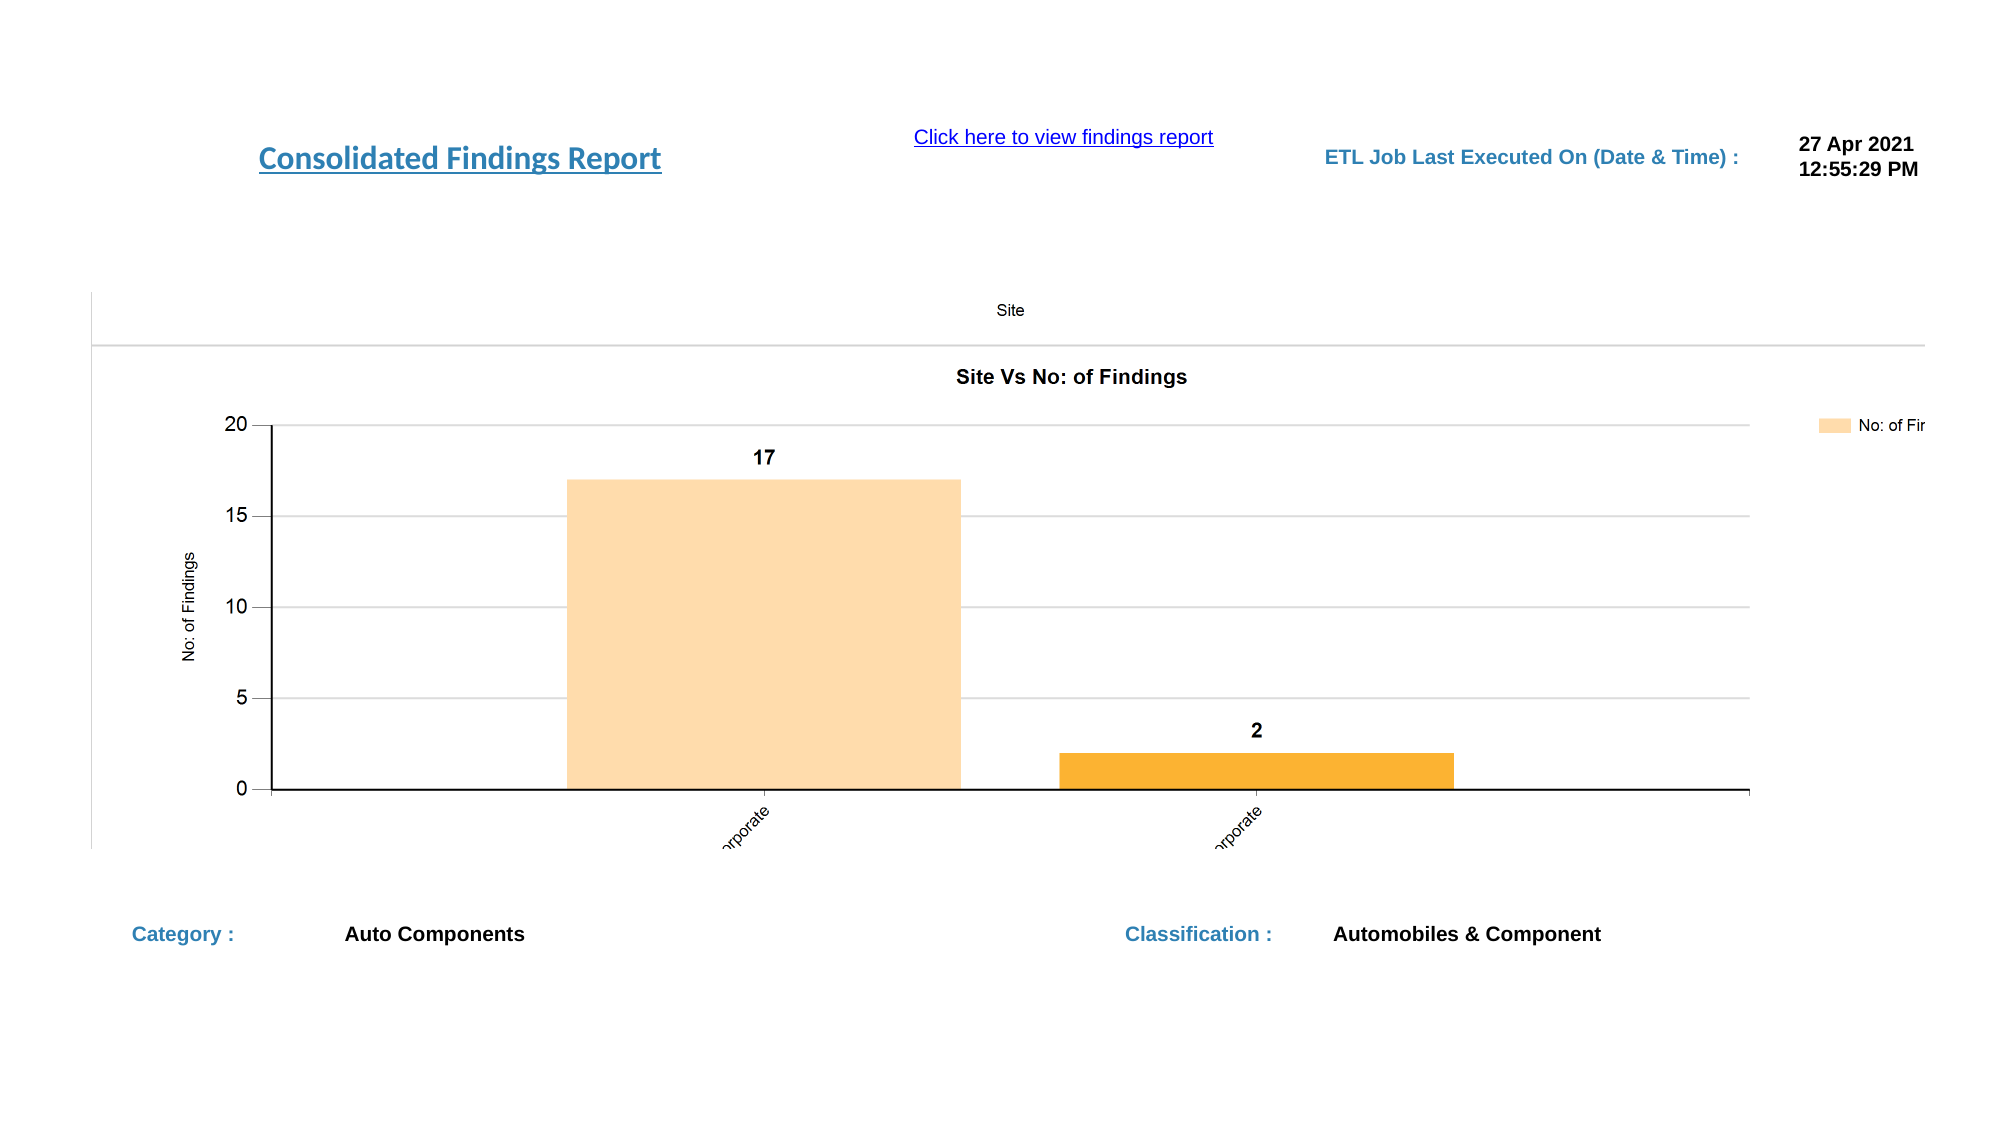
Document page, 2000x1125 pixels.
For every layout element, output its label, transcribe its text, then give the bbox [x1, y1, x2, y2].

text_box 27 Apr 2021 12:55:29 PM [1792, 119, 1925, 193]
text_box ETL Job Last Executed On (Date & Time) : [1273, 119, 1791, 193]
picture [74, 858, 1926, 1008]
picture [91, 291, 1926, 850]
text_box Click here to view findings report [886, 119, 1241, 157]
text_box Consolidated Findings Report [91, 119, 831, 193]
